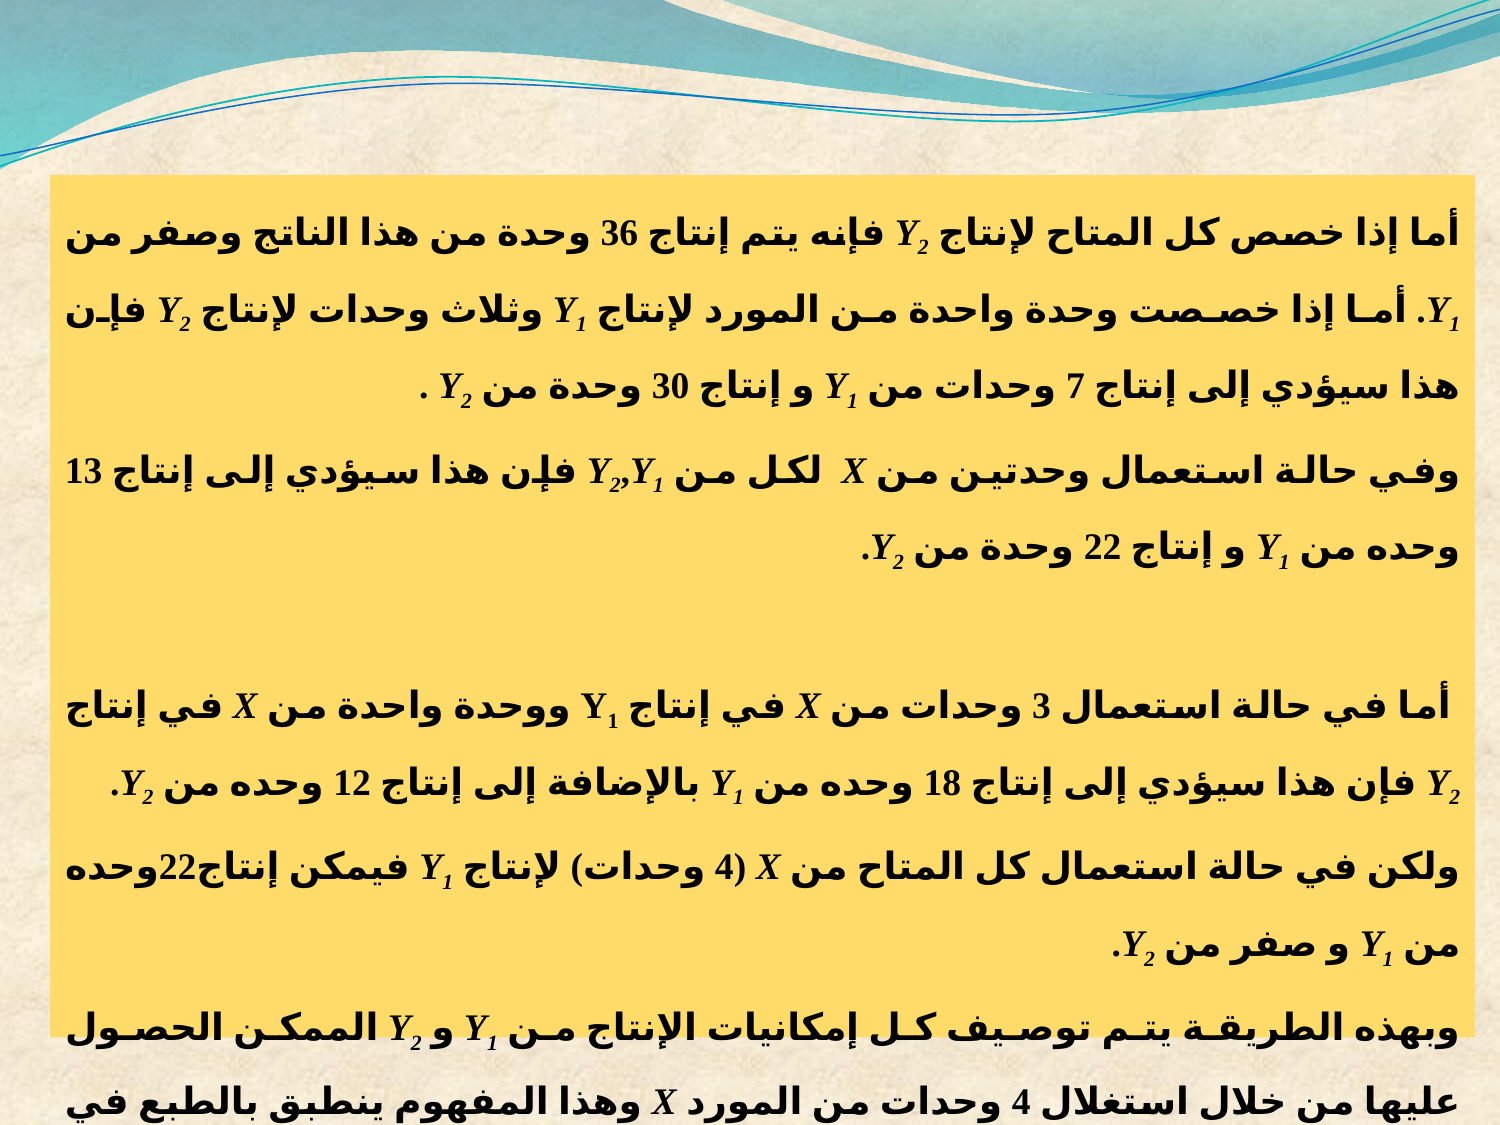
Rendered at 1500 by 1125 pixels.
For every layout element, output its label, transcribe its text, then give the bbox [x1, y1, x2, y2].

list أما إذا خصص كل المتاح لإنتاج Y2 فإنه يتم إنتاج 36 وحدة من هذا الناتج وصفر من Y1. أما إذا خصصت وحدة واحدة من المورد لإنتاج Y1 وثلاث وحدات لإنتاج Y2 فإن هذا سيؤدي إلى إنتاج 7 وحدات من Y1 و إنتاج 30 وحدة من Y2 . وفي حالة استعمال وحدتين من X لكل من Y2,Y1 فإن هذا سيؤدي إلى إنتاج 13 وحده من Y1 و إنتاج 22 وحدة من Y2. أما في حالة استعمال 3 وحدات من X في إنتاج Y1 ووحدة واحدة من X في إنتاج Y2 فإن هذا سيؤدي إلى إنتاج 18 وحده من Y1 بالإضافة إلى إنتاج 12 وحده من Y2. ولكن في حالة استعمال كل المتاح من X (4 وحدات) لإنتاج Y1 فيمكن إنتاج22وحده من Y1 و صفر من Y2. وبهذه الطريقة يتم توصيف كل إمكانيات الإنتاج من Y1 و Y2 الممكن الحصول عليها من خلال استغلال 4 وحدات من المورد X وهذا المفهوم ينطبق بالطبع في حالة توفر 7 وحدات من المورد X ويراد توزيعها على إنتاج Y2,Y1 . [50, 174, 1475, 1038]
